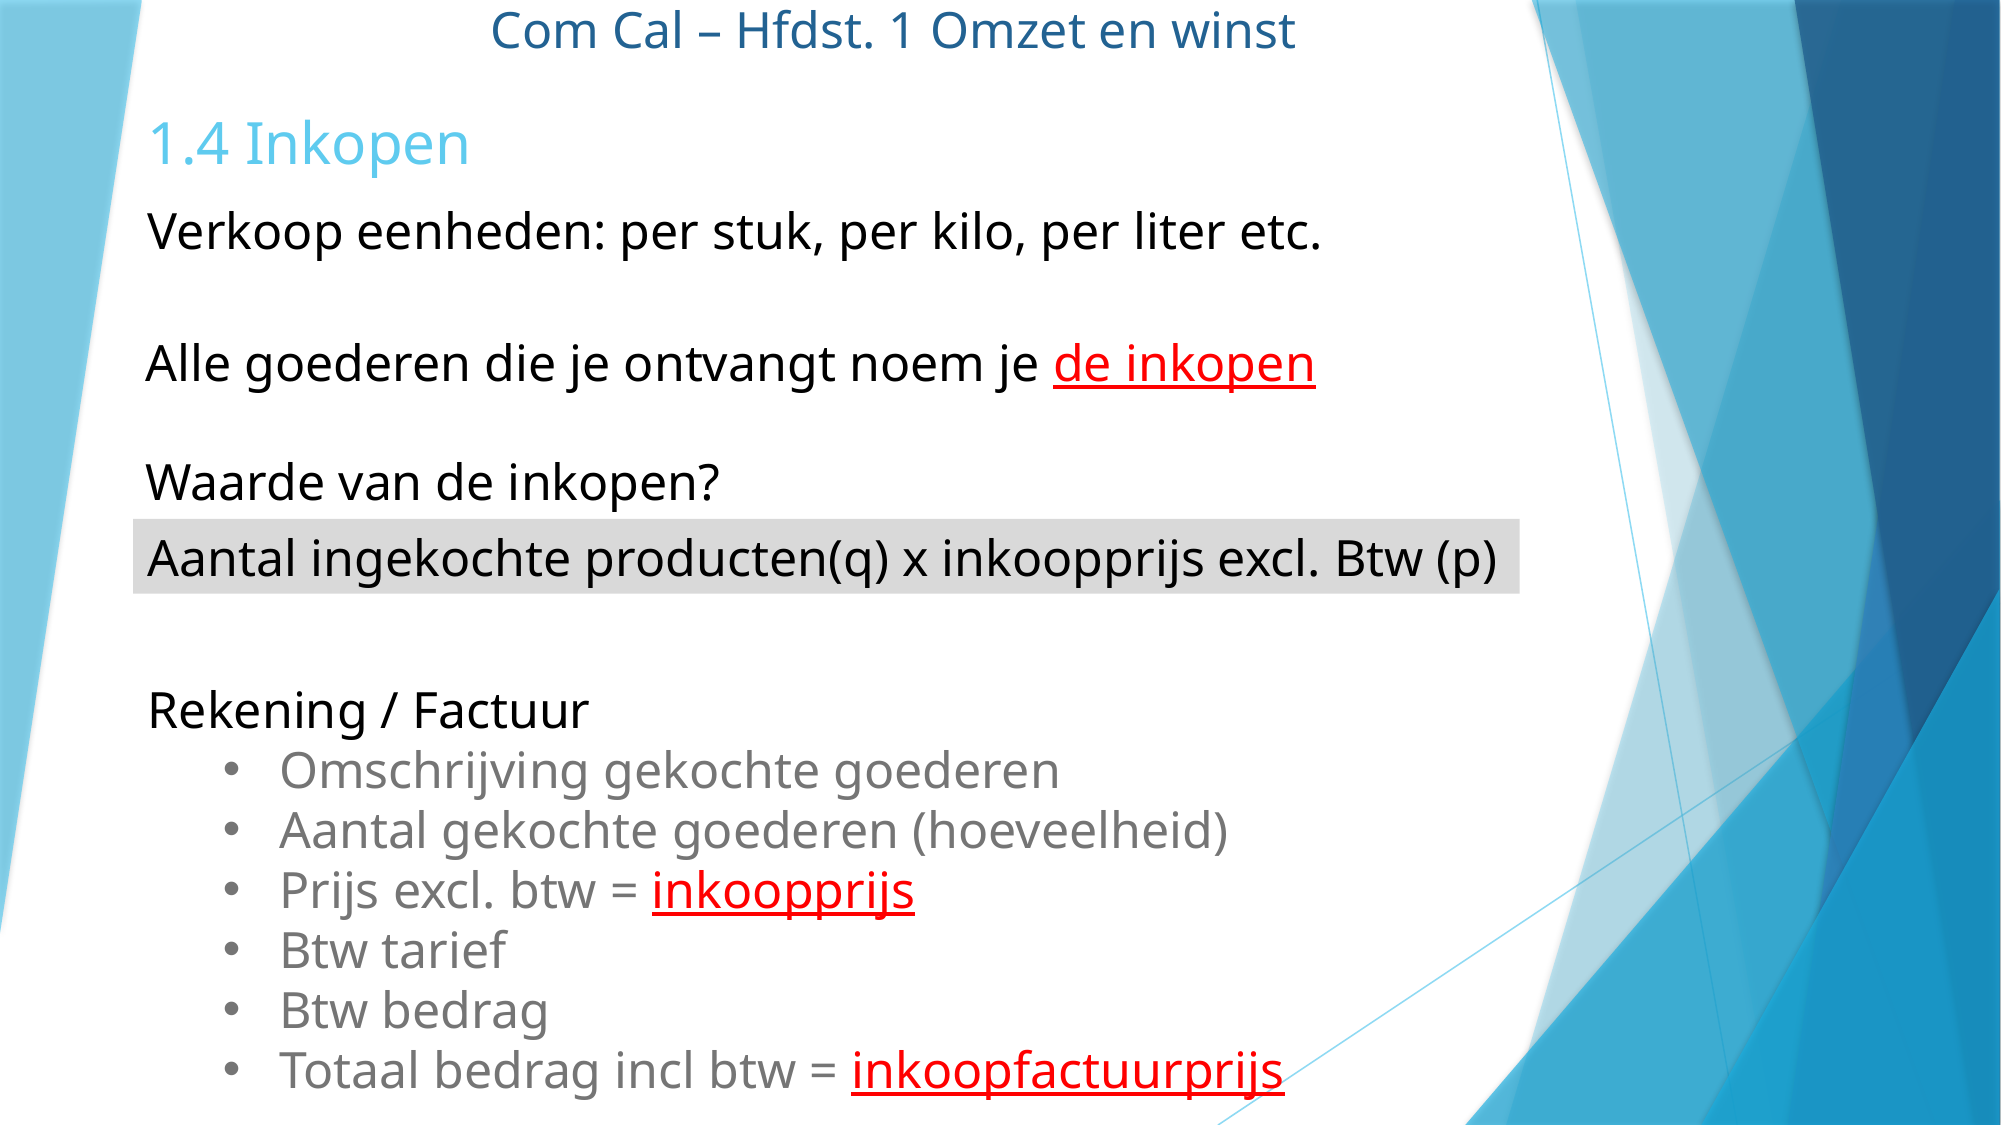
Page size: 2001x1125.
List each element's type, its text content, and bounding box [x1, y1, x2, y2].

text_box 1.4 Inkopen [133, 99, 952, 184]
text_box Verkoop eenheden: per stuk, per kilo, per liter etc. [133, 192, 1535, 268]
text_box Aantal ingekochte producten(q) x inkoopprijs excl. Btw (p) [133, 518, 1520, 594]
text_box Alle goederen die je ontvangt noem je de inkopen [130, 323, 1518, 399]
text_box Com Cal – Hfdst. 1 Omzet en winst [9, 0, 1778, 66]
text_box Waarde van de inkopen? [130, 443, 1518, 518]
text_box Rekening / Factuur Omschrijving gekochte goederen Aantal gekochte goederen (hoeveelheid) Prijs excl. btw = inkoopprijs Btw tarief Btw bedrag Totaal bedrag incl btw = inkoopfactuurprijs [133, 670, 1520, 1106]
